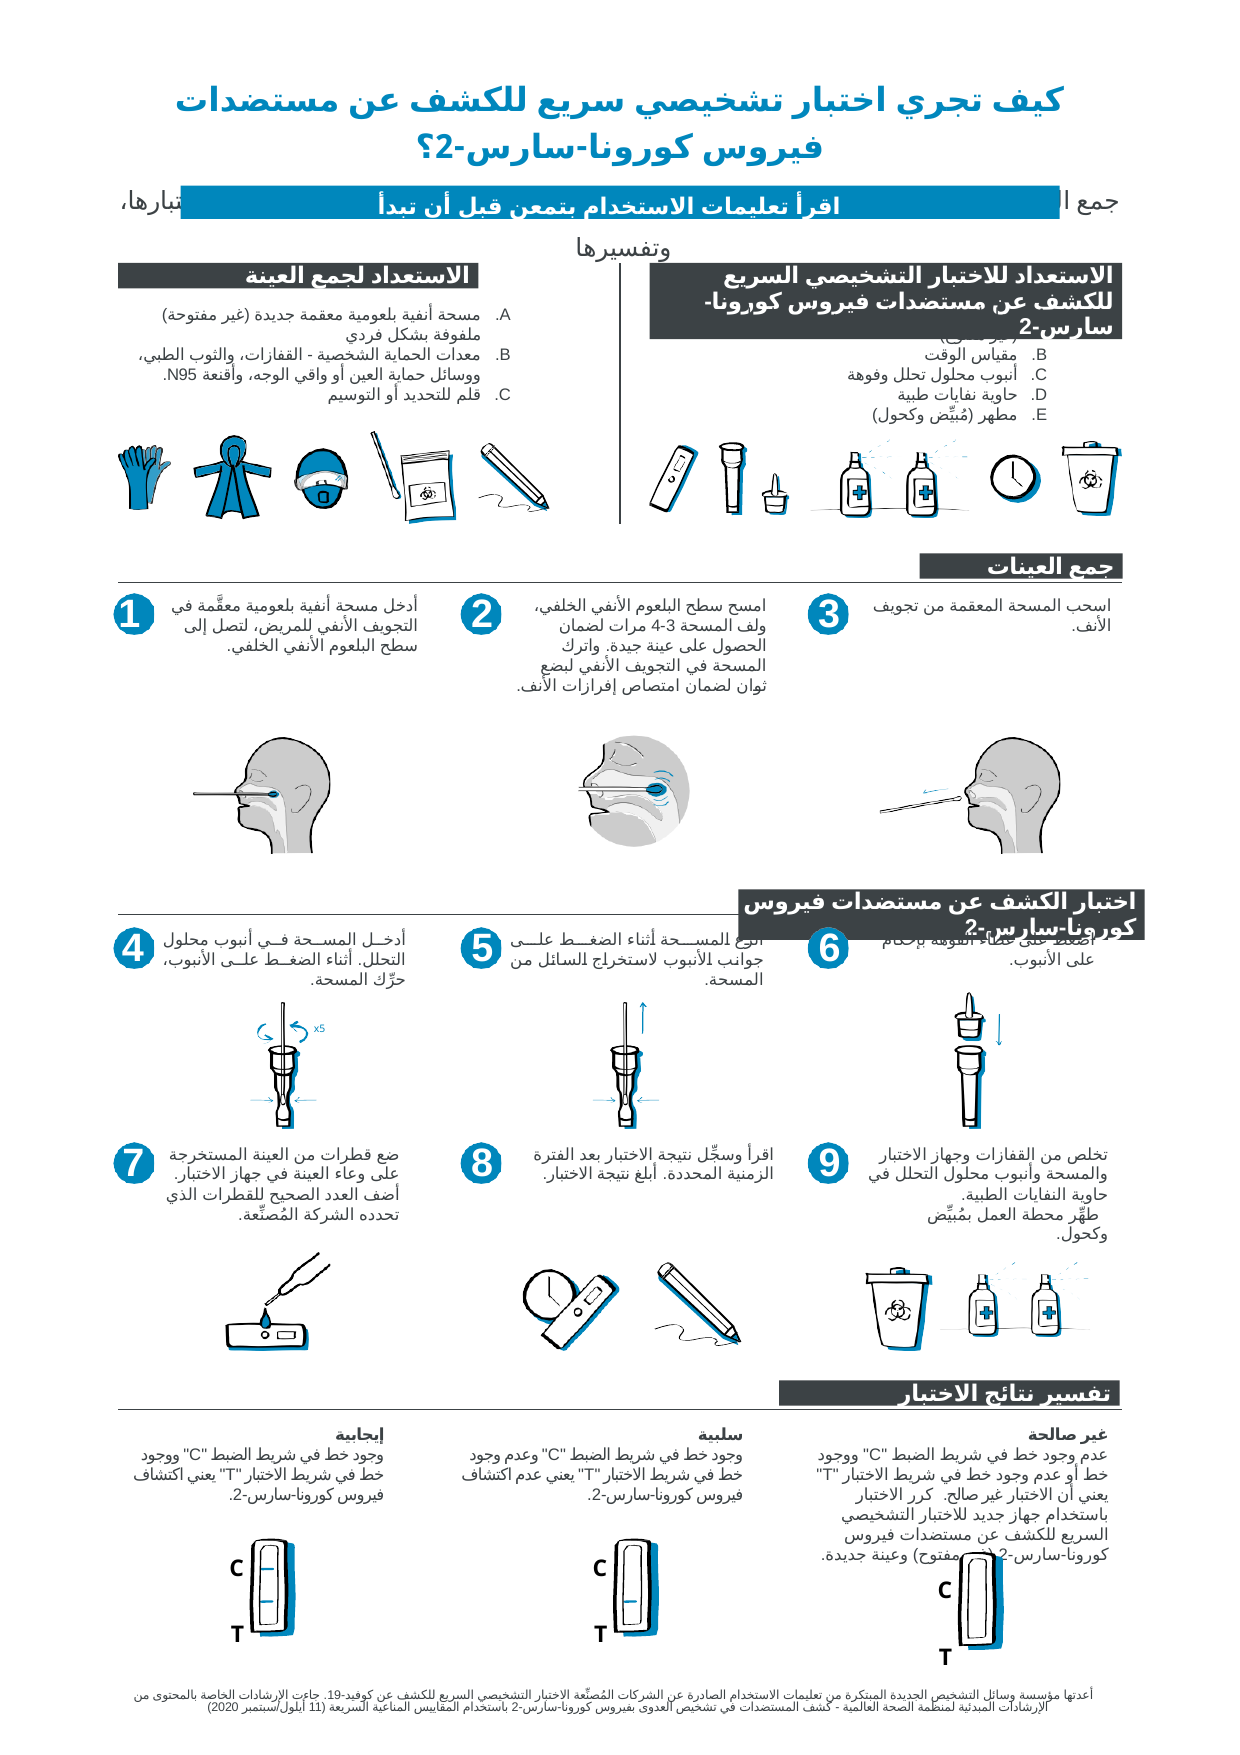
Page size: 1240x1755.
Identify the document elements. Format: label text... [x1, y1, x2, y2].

text_box اقرأ تعليمات الاستخدام بتمعن قبل أن تبدأ [180, 185, 1060, 219]
text_box [807, 1142, 814, 1184]
text_box تخلص من القفازات وجهاز الاختبار والمسحة وأنبوب محلول التحلل في حاوية النفايات الطبية. طهِّر محطة العمل بمُبيِّض وكحول. [856, 1141, 1111, 1244]
text_box [496, 927, 502, 969]
text_box [193, 737, 331, 854]
text_box [113, 927, 117, 969]
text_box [939, 1261, 1091, 1337]
text_box [118, 445, 171, 510]
text_box [460, 593, 466, 635]
text_box [496, 1142, 502, 1184]
text_box C T [933, 1568, 955, 1671]
text_box [1061, 441, 1122, 517]
text_box C T [588, 1545, 610, 1648]
text_box C T [224, 1545, 247, 1648]
text_box اضغط على غطاء الفوهة بإحكام على الأنبوب. [856, 926, 1098, 969]
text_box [761, 472, 790, 516]
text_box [592, 1001, 660, 1129]
text_box جهاز اختبار مستضدات فيروس كورونا-سارس-2 جديد (غير مفتوح) مقياس الوقت أنبوب محلول تحلل وفوهة حاوية نفايات طبية مطهر (مُبيِّض وكحول) [647, 301, 1050, 424]
text_box [370, 431, 457, 524]
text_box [192, 435, 272, 520]
text_box [865, 1267, 933, 1351]
text_box 1 [121, 585, 143, 636]
text_box مسحة أنفية بلعومية معقمة جديدة (غير مفتوحة) ملفوفة بشكل فردي معدات الحماية الشخصية - القفازات، والثوب الطبي، ووسائل حماية العين أو واقي الوجه، وأقنعة N95. قلم للتحديد أو التوسيم [116, 301, 513, 404]
text_box [143, 593, 155, 635]
text_box الاستعداد لجمع العينة [118, 262, 479, 289]
text_box [843, 593, 849, 635]
text_box x5 [310, 1019, 328, 1035]
text_box [294, 448, 349, 509]
text_box [493, 654, 771, 906]
text_box [807, 593, 814, 635]
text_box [612, 1538, 660, 1637]
text_box أعدتها مؤسسة وسائل التشخيص الجديدة المبتكرة من تعليمات الاستخدام الصادرة عن الشركات المُصنِّعة الاختبار التشخيصي السريع للكشف عن كوفيد-19. جاءت الإرشادات الخاصة بالمحتوى من الإرشادات المبدئية لمنظمة الصحة العالمية - كشف المستضدات في تشخيص العدوى بفيروس كورونا-سارس-2 باستخدام المقاييس المناعية السريعة (11 أيلول/سبتمبر 2020) [132, 1684, 1095, 1715]
text_box اقرأ وسجِّل نتيجة الاختبار بعد الفترة الزمنية المحددة. أبلغ نتيجة الاختبار. [509, 1141, 777, 1204]
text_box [654, 1262, 742, 1347]
text_box الاستعداد للاختبار التشخيصي السريع للكشف عن مستضدات فيروس كورونا-سارس-2 [649, 262, 1123, 340]
text_box كيف تجري اختبار تشخيصي سريع للكشف عن مستضدات فيروس كورونا-سارس-2؟ جمع العينات للاختبار التشخيصي السريع للكشف عن مستضدات فيروس كورونا-سارس-2، واختبارها، وتفسيرها [116, 69, 1127, 262]
text_box [113, 593, 121, 635]
text_box [147, 1142, 155, 1184]
text_box غير صالحة عدم وجود خط في شريط الضبط "C" ووجود خط أو عدم وجود خط في شريط الاختبار "T" يعني أن الاختبار غير صالح. كرر الاختبار باستخدام جهاز جديد للاختبار التشخيصي السريع للكشف عن مستضدات فيروس كورونا-سارس-2 (غير مفتوح) وعينة جديدة. [805, 1421, 1111, 1564]
text_box اسحب المسحة المعقمة من تجويف الأنف. [856, 592, 1114, 635]
text_box انزع المسحة أثناء الضغط على جوانب الأنبوب لاستخراج السائل من المسحة. [509, 926, 766, 989]
text_box [225, 1252, 331, 1351]
text_box اختبار الكشف عن مستضدات فيروس كورونا-سارس-2 [738, 889, 1145, 940]
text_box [809, 438, 970, 519]
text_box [989, 454, 1042, 504]
text_box 9 [814, 1134, 843, 1185]
text_box 5 [466, 919, 496, 970]
text_box 6 [814, 919, 843, 970]
text_box 7 [120, 1134, 147, 1185]
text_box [478, 442, 550, 512]
text_box ضع قطرات من العينة المستخرجة على وعاء العينة في جهاز الاختبار. أضف العدد الصحيح للقطرات الذي تحدده الشركة المُصنِّعة. [161, 1141, 402, 1224]
text_box أدخل مسحة أنفية بلعومية معقَّمة في التجويف الأنفي للمريض، لتصل إلى سطح البلعوم الأنفي الخلفي. [161, 592, 421, 655]
text_box تفسير نتائج الاختبار [779, 1380, 1120, 1406]
text_box أدخل المسحة في أنبوب محلول التحلل. أثناء الضغط على الأنبوب، حرِّك المسحة. [161, 926, 408, 989]
text_box 2 [466, 585, 496, 636]
text_box [843, 1142, 849, 1184]
text_box [146, 927, 155, 969]
text_box [879, 737, 1061, 854]
text_box إيجابية وجود خط في شريط الضبط "C" ووجود خط في شريط الاختبار "T" يعني اكتشاف فيروس كورونا-سارس-2. [116, 1421, 387, 1504]
text_box [522, 1269, 620, 1351]
text_box [807, 927, 814, 969]
text_box 8 [466, 1134, 496, 1185]
text_box [496, 593, 502, 635]
text_box امسح سطح البلعوم الأنفي الخلفي، ولف المسحة 3-4 مرات لضمان الحصول على عينة جيدة. واترك المسحة في التجويف الأنفي لبضع ثوان لضمان امتصاص إفرازات الأنف. [509, 592, 769, 695]
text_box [649, 445, 699, 513]
text_box سلبية وجود خط في شريط الضبط "C" وعدم وجود خط في شريط الاختبار "T" يعني عدم اكتشاف فيروس كورونا-سارس-2. [458, 1421, 746, 1504]
text_box جمع العينات [919, 553, 1123, 579]
text_box [954, 992, 1002, 1129]
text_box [249, 1538, 296, 1637]
text_box 3 [814, 585, 843, 636]
text_box [250, 1002, 317, 1129]
text_box [113, 1142, 120, 1184]
text_box [460, 927, 466, 969]
text_box [843, 927, 849, 969]
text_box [718, 442, 748, 516]
text_box 4 [117, 919, 146, 970]
text_box [460, 1142, 466, 1184]
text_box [957, 1551, 1005, 1651]
